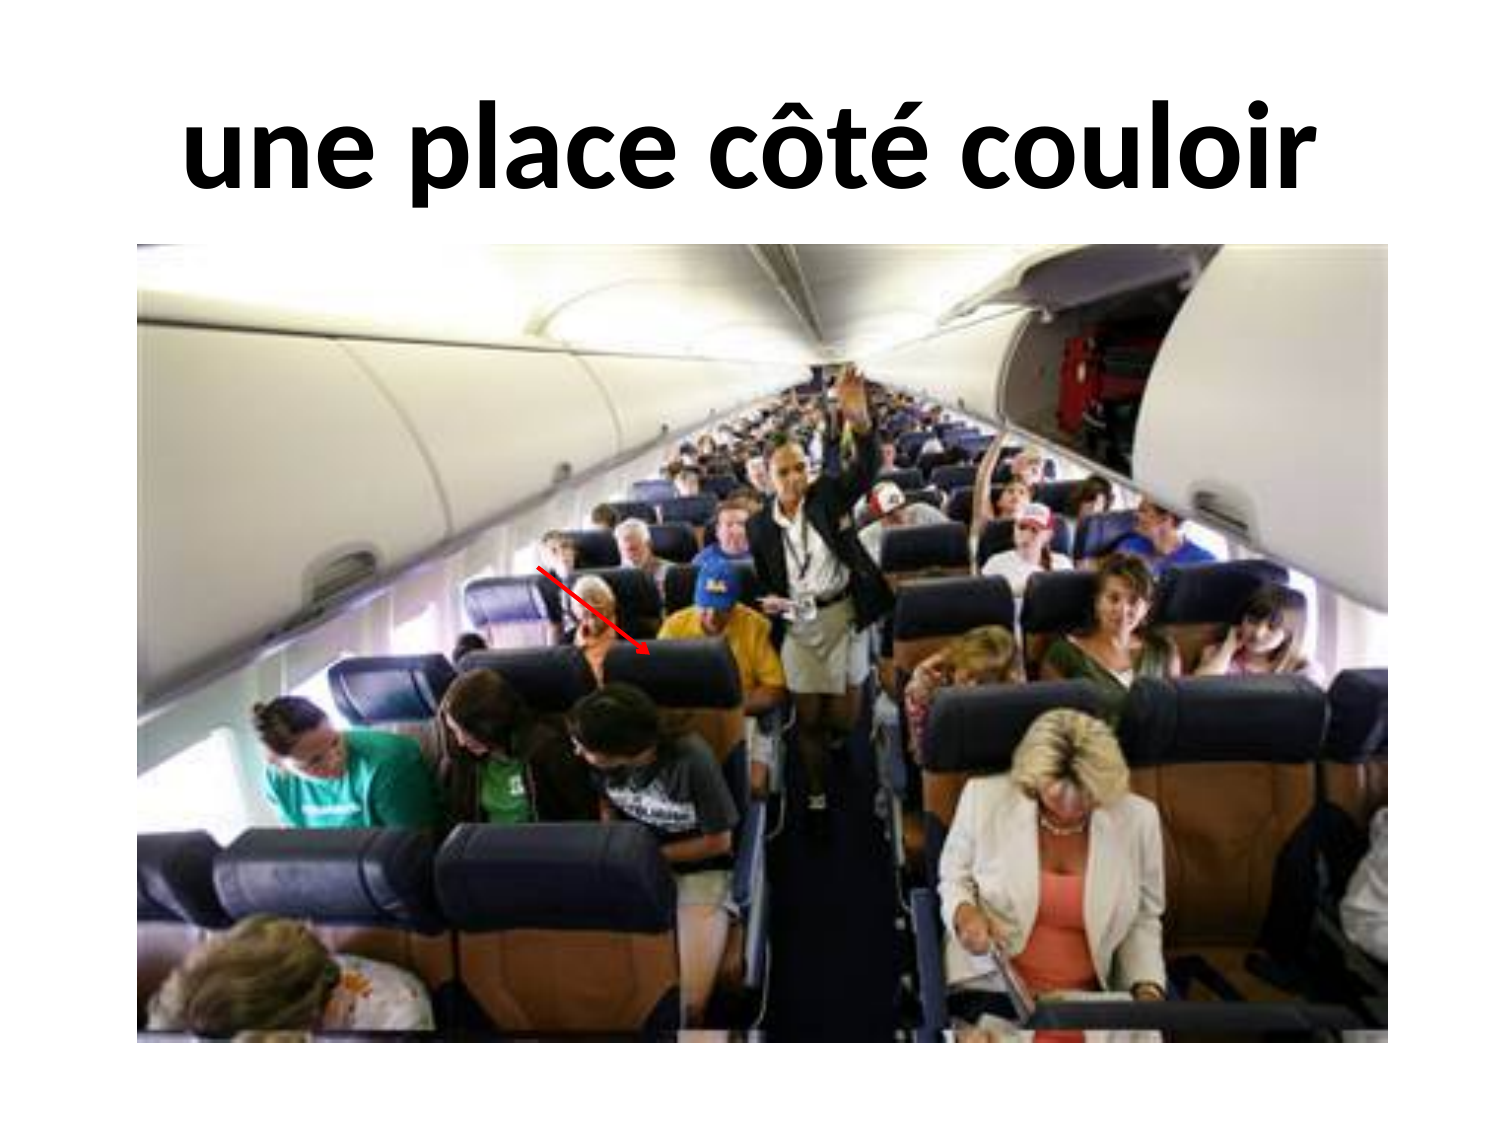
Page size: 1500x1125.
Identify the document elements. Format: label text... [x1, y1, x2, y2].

title une place côté couloir [75, 45, 1425, 233]
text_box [537, 566, 651, 655]
picture [137, 243, 1388, 1043]
